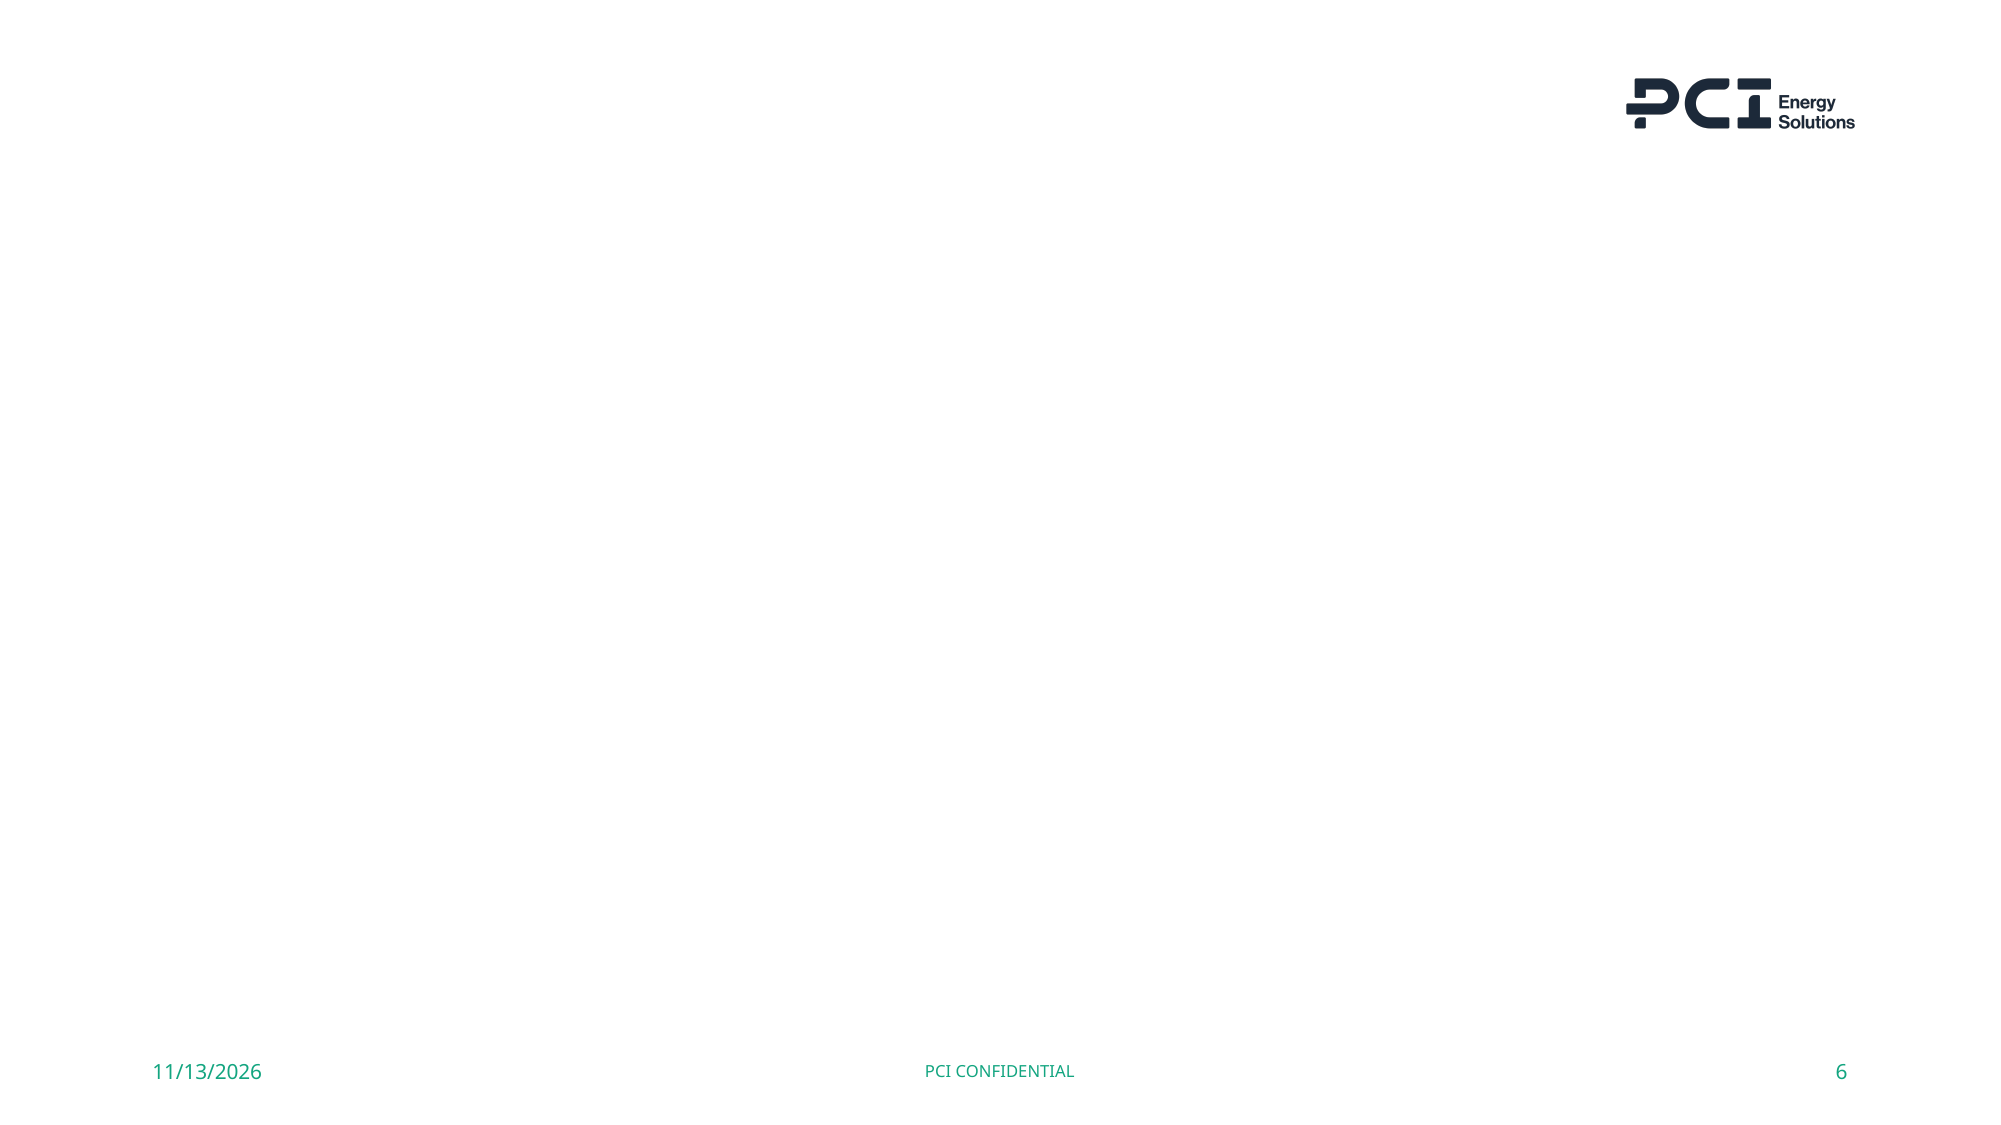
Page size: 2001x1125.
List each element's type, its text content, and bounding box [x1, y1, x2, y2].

slide_number 6 [1412, 1042, 1863, 1103]
picture [1618, 70, 1863, 137]
footer PCI CONFIDENTIAL [662, 1042, 1338, 1103]
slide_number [137, 1042, 588, 1103]
